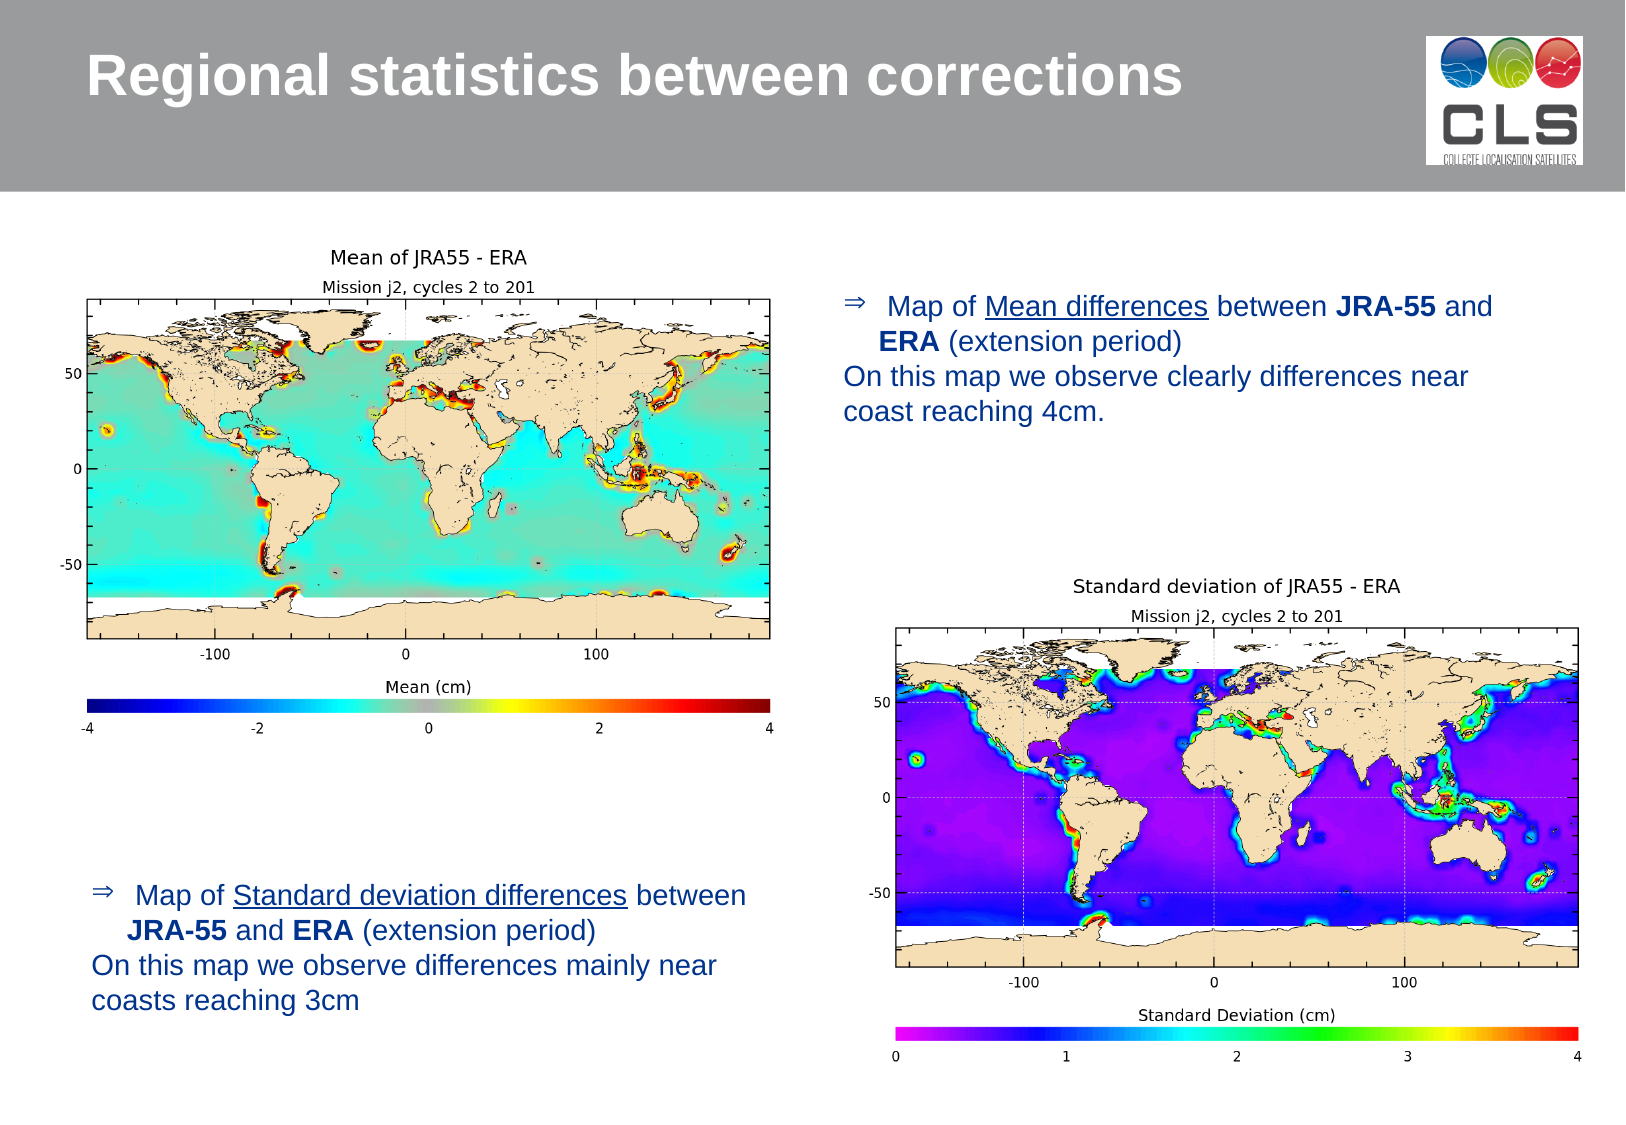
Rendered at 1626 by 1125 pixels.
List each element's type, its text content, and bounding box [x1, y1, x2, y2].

text_box Map of Mean differences between JRA-55 and ERA (extension period) On this map we observe clearly differences near coast reaching 4cm. [828, 279, 1538, 435]
picture [1426, 36, 1583, 165]
text_box Regional statistics between corrections [71, 40, 1479, 172]
picture [811, 553, 1619, 1091]
text_box Map of Standard deviation differences between JRA-55 and ERA (extension period) On this map we observe differences mainly near coasts reaching 3cm [76, 869, 786, 1024]
picture [3, 225, 810, 762]
